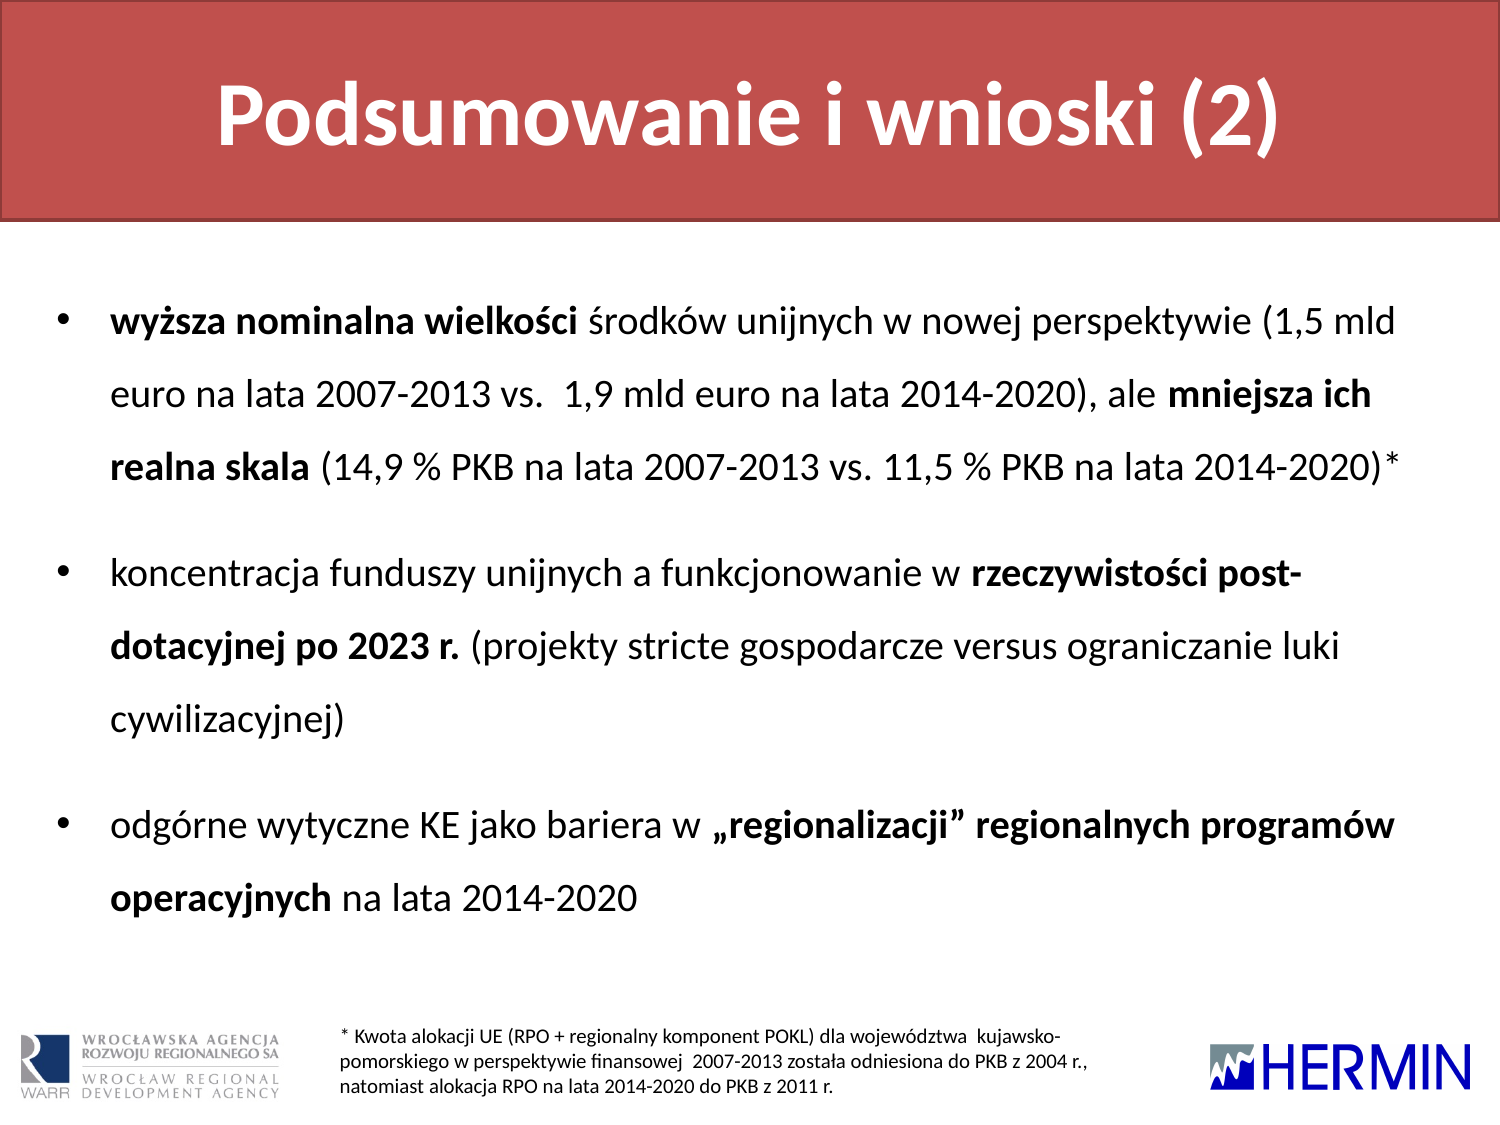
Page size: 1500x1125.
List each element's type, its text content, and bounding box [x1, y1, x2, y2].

picture [1210, 1044, 1470, 1091]
title Podsumowanie i wnioski (2) [75, 45, 1425, 173]
picture [0, 1013, 301, 1121]
list wyższa nominalna wielkości środków unijnych w nowej perspektywie (1,5 mld euro na lata 2007-2013 vs. 1,9 mld euro na lata 2014-2020), ale mniejsza ich realna skala (14,9 % PKB na lata 2007-2013 vs. 11,5 % PKB na lata 2014-2020)* koncentracja funduszy unijnych a funkcjonowanie w rzeczywistości post-dotacyjnej po 2023 r. (projekty stricte gospodarcze versus ograniczanie luki cywilizacyjnej) odgórne wytyczne KE jako bariera w „regionalizacji” regionalnych programów operacyjnych na lata 2014-2020 [41, 262, 1425, 1005]
text_box * Kwota alokacji UE (RPO + regionalny komponent POKL) dla województwa kujawsko-pomorskiego w perspektywie finansowej 2007-2013 została odniesiona do PKB z 2004 r., natomiast alokacja RPO na lata 2014-2020 do PKB z 2011 r. [324, 1014, 1105, 1105]
text_box [0, 0, 1500, 222]
